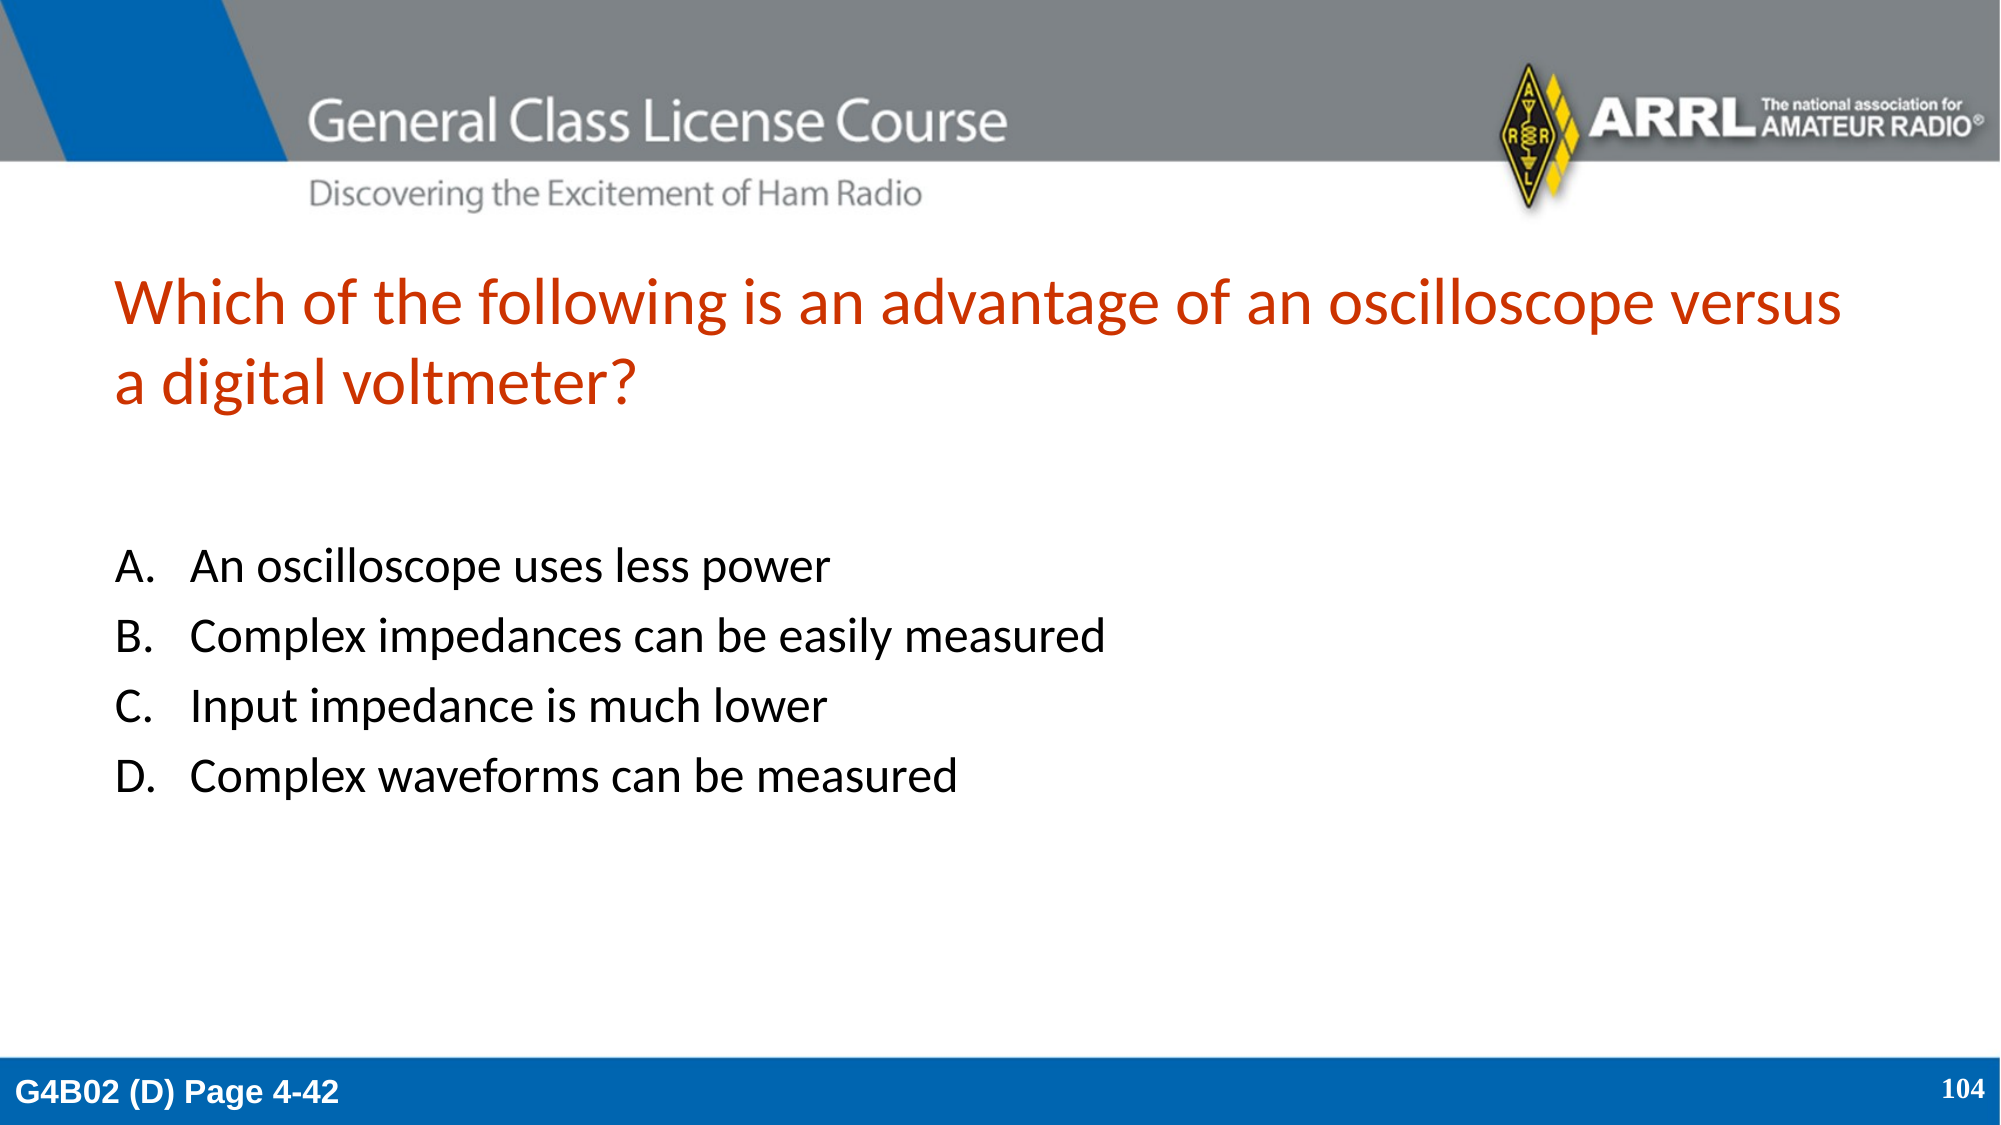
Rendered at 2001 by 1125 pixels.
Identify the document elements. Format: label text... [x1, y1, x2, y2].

text_box G4B02 (D) Page 4-42 [0, 1062, 1313, 1118]
text_box 104 [1875, 1062, 2000, 1113]
title Which of the following is an advantage of an oscilloscope versus a digital voltmeter? [99, 249, 1900, 468]
picture [0, 0, 2001, 1125]
list An oscilloscope uses less power Complex impedances can be easily measured Input impedance is much lower Complex waveforms can be measured [99, 525, 1900, 1005]
